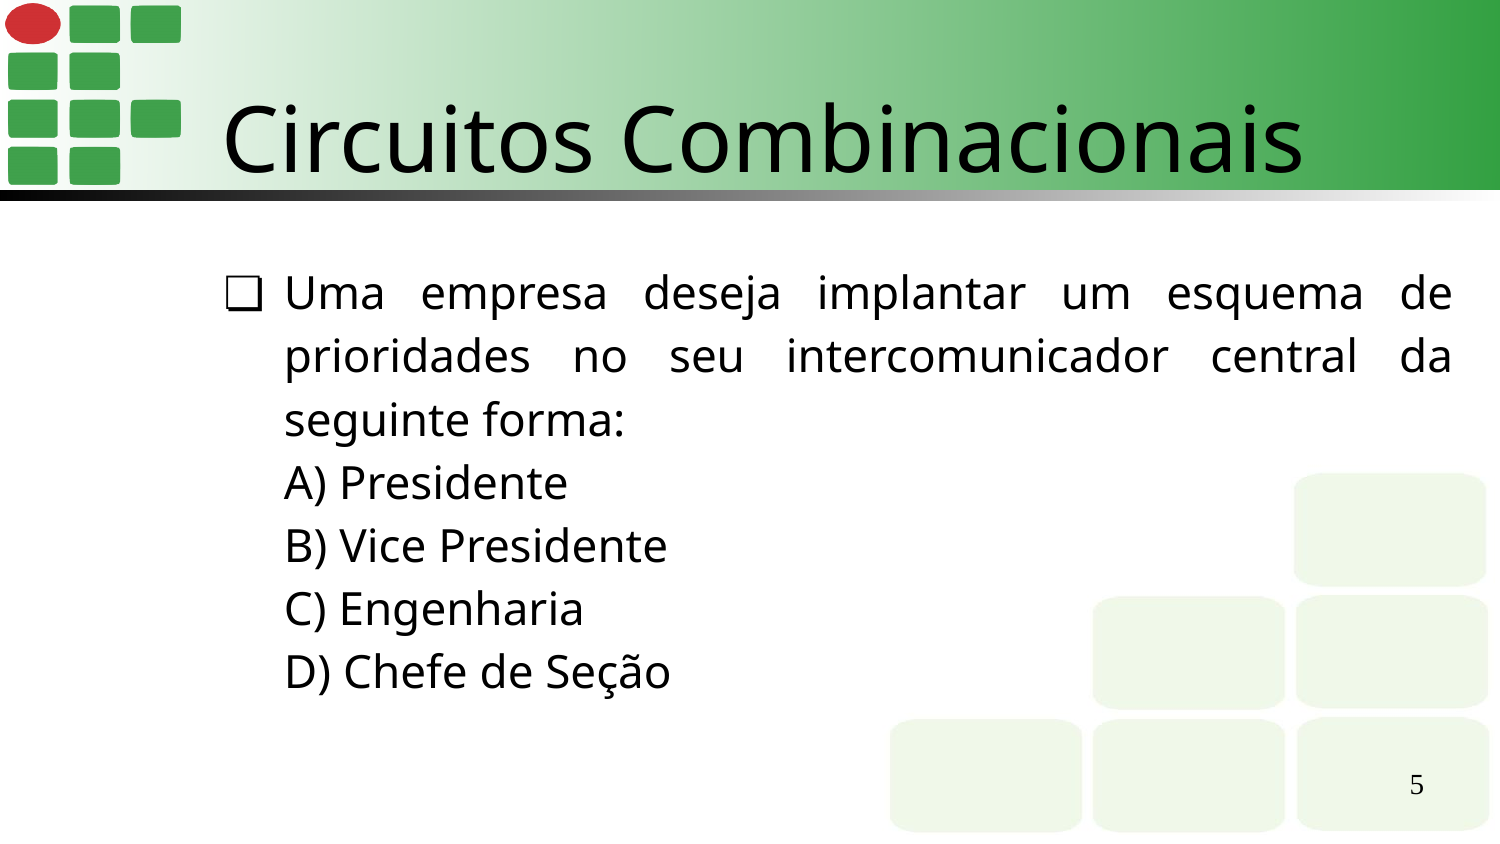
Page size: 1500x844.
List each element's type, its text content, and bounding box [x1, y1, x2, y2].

slide_number ‹#› [1075, 782, 1425, 827]
text_box Uma empresa deseja implantar um esquema de prioridades no seu intercomunicador central da seguinte forma: A) Presidente B) Vice Presidente C) Engenharia D) Chefe de Seção [193, 248, 1469, 782]
picture [803, 441, 1495, 835]
text_box Circuitos Combinacionais [206, 26, 1468, 207]
picture [5, 3, 181, 185]
